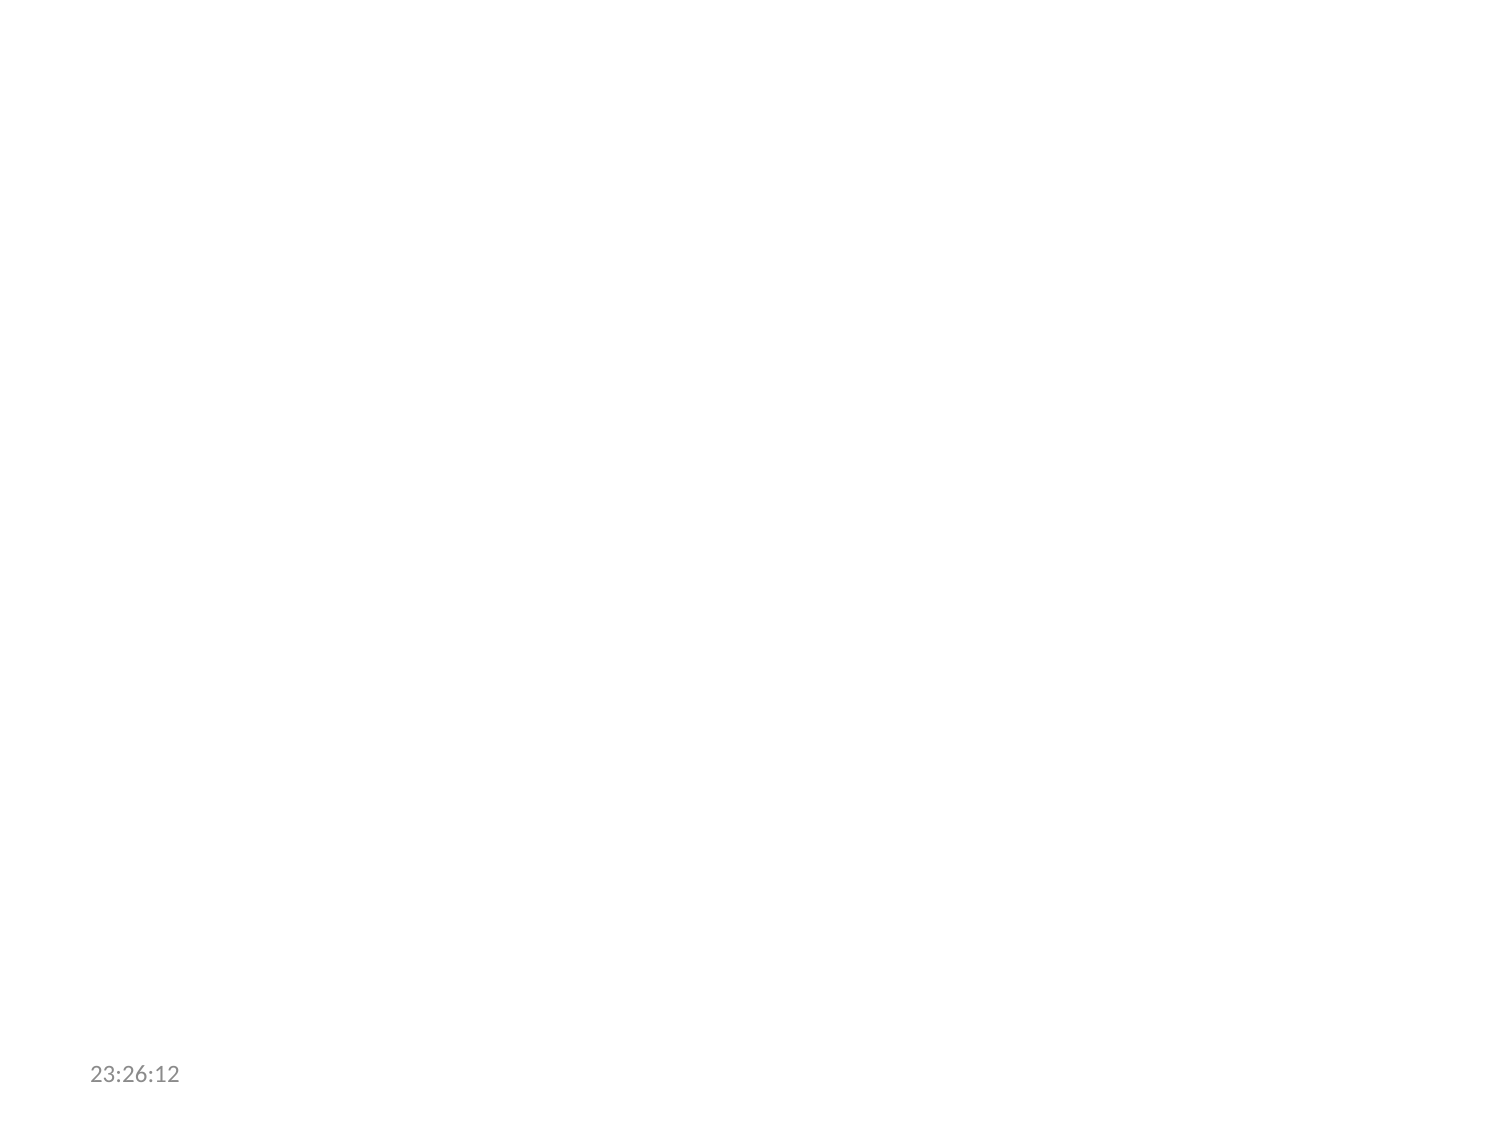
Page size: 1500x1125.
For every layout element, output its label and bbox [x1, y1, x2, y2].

slide_number [75, 1042, 425, 1103]
